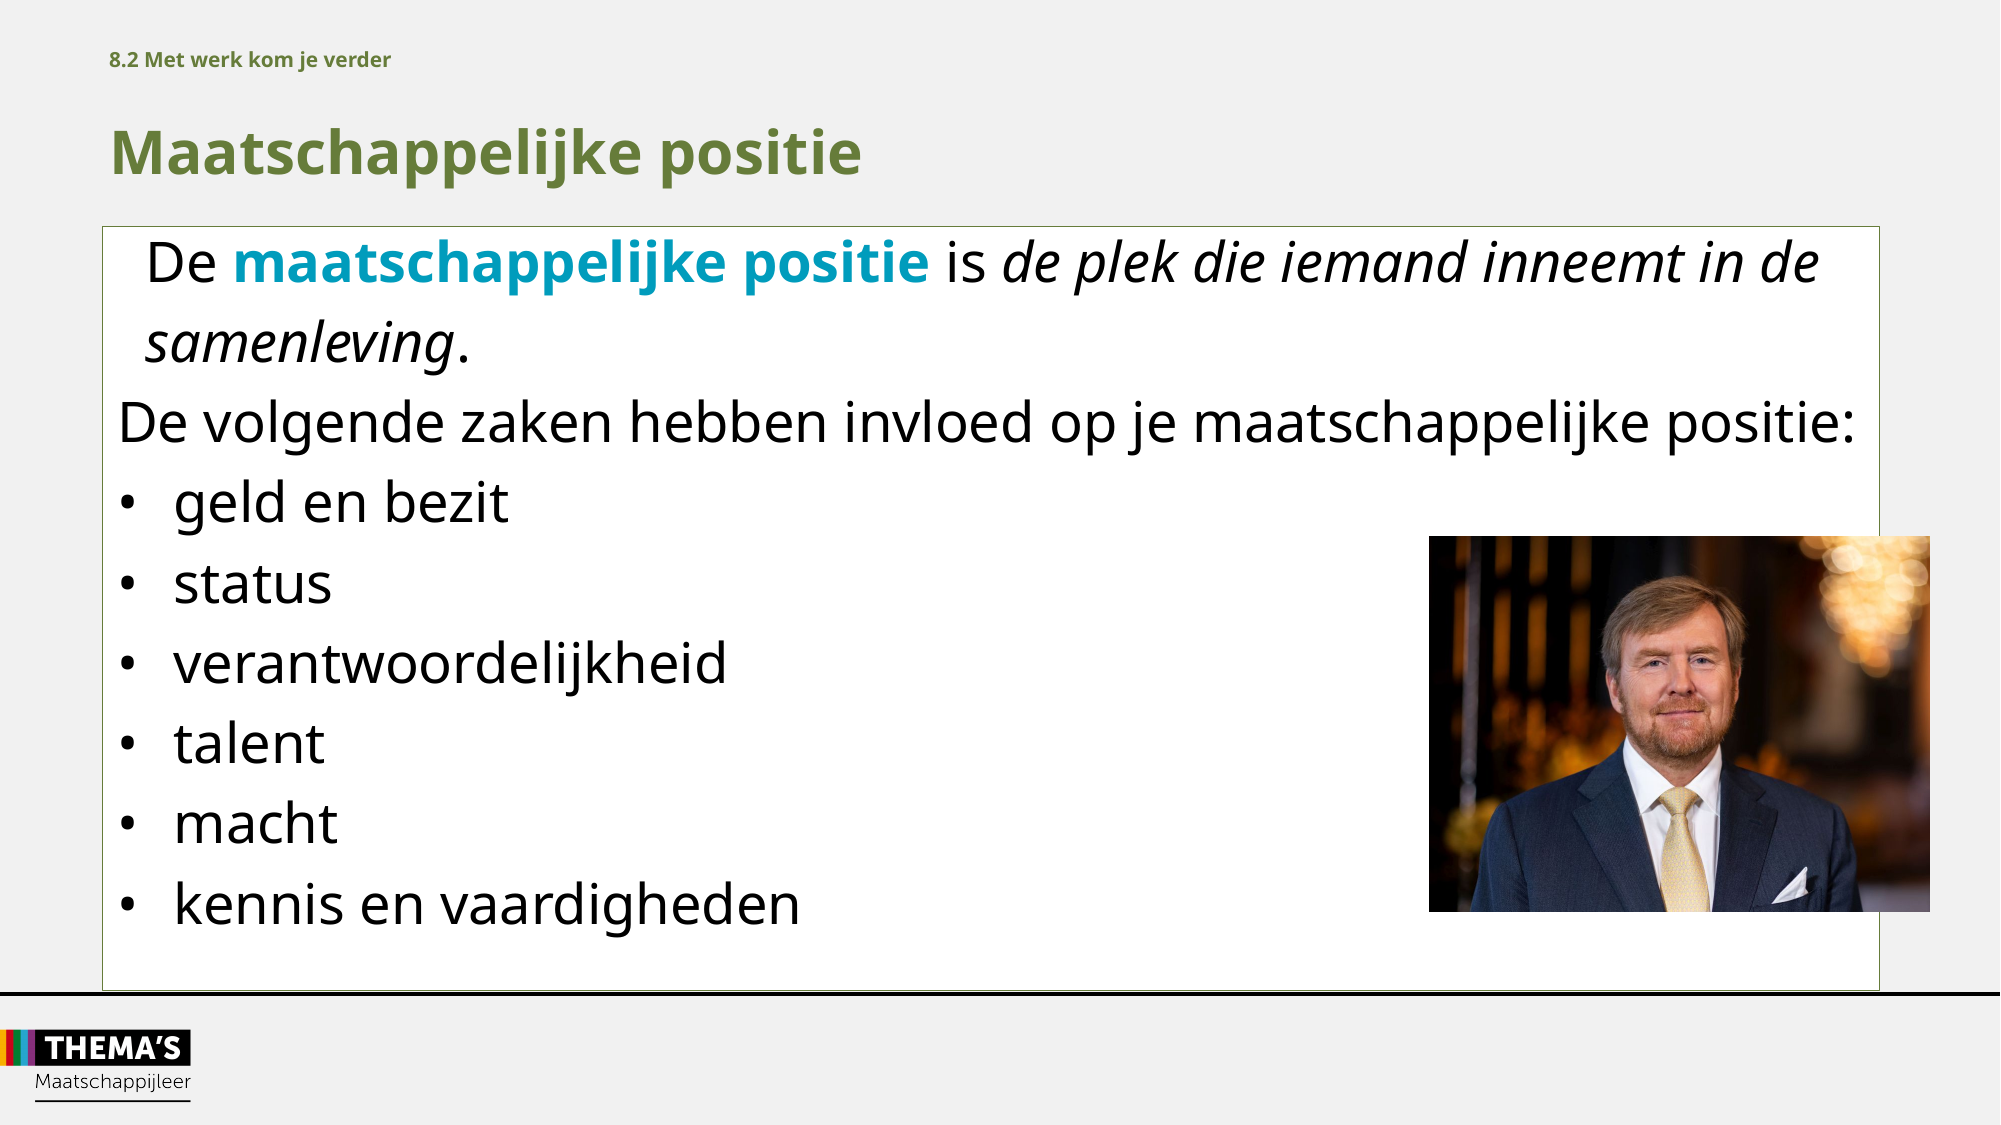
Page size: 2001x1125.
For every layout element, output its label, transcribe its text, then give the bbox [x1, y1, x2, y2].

picture [0, 993, 203, 1125]
picture [1429, 536, 1930, 912]
list Maatschappelijke positie [94, 114, 1879, 205]
list De maatschappelijke positie is de plek die iemand inneemt in de samenleving. De volgende zaken hebben invloed op je maatschappelijke positie: • geld en bezit • status • verantwoordelijkheid • talent • macht • kennis en vaardigheden [102, 226, 1880, 991]
list 8.2 Met werk kom je verder [94, 33, 941, 88]
